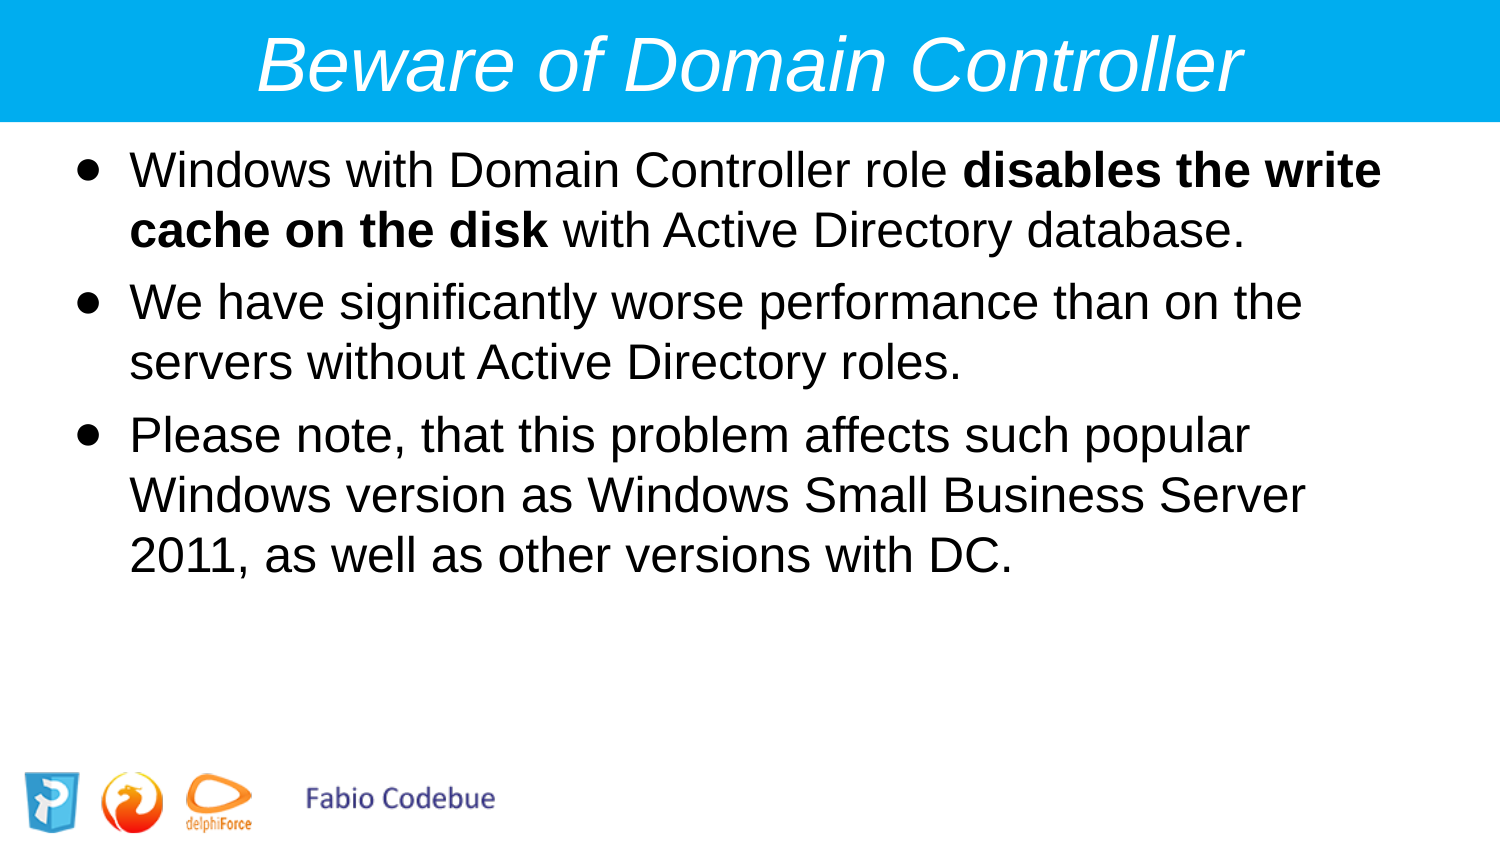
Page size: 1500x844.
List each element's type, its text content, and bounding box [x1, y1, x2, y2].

picture [0, 123, 1500, 844]
text_box Beware of Domain Controller [0, 0, 1500, 123]
list Windows with Domain Controller role disables the write cache on the disk with Active Directory database. We have significantly worse performance than on the servers without Active Directory roles. Please note, that this problem affects such popular Windows version as Windows Small Business Server 2011, as well as other versions with DC. [58, 123, 1433, 738]
